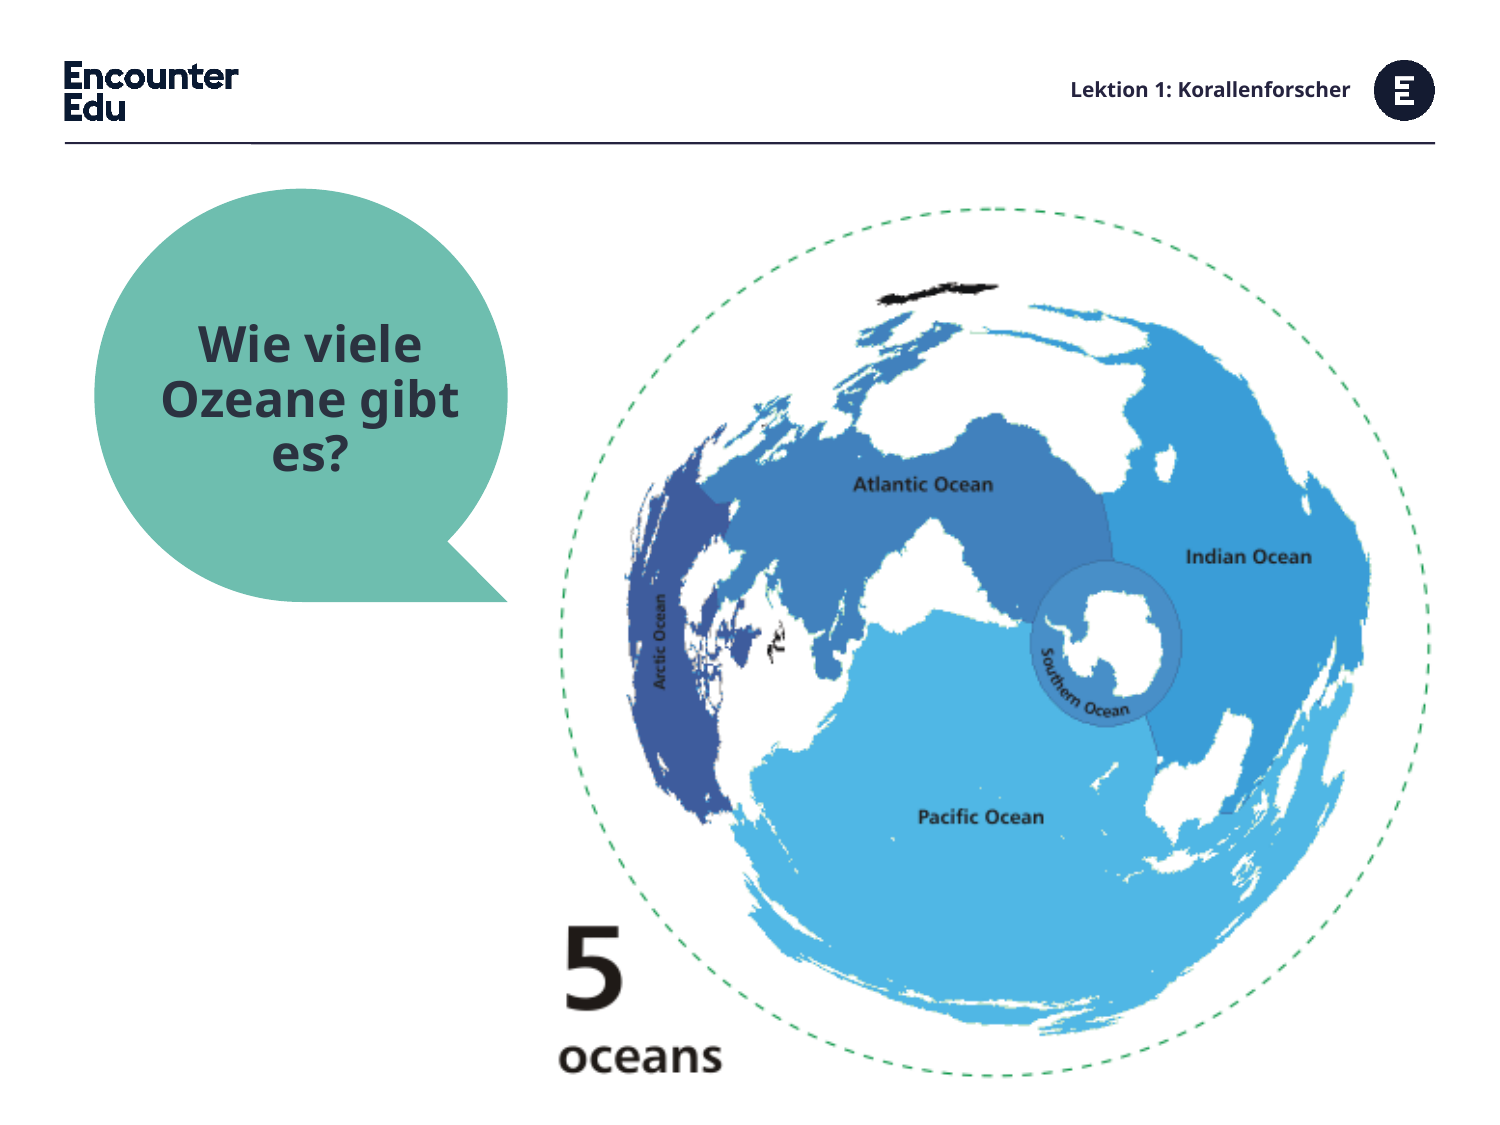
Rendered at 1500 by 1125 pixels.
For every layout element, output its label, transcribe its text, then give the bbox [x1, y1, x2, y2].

picture [1372, 58, 1436, 122]
title Lektion 1: Korallenforscher [749, 67, 1359, 114]
picture [513, 161, 1478, 1125]
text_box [94, 188, 508, 608]
picture [60, 59, 243, 122]
